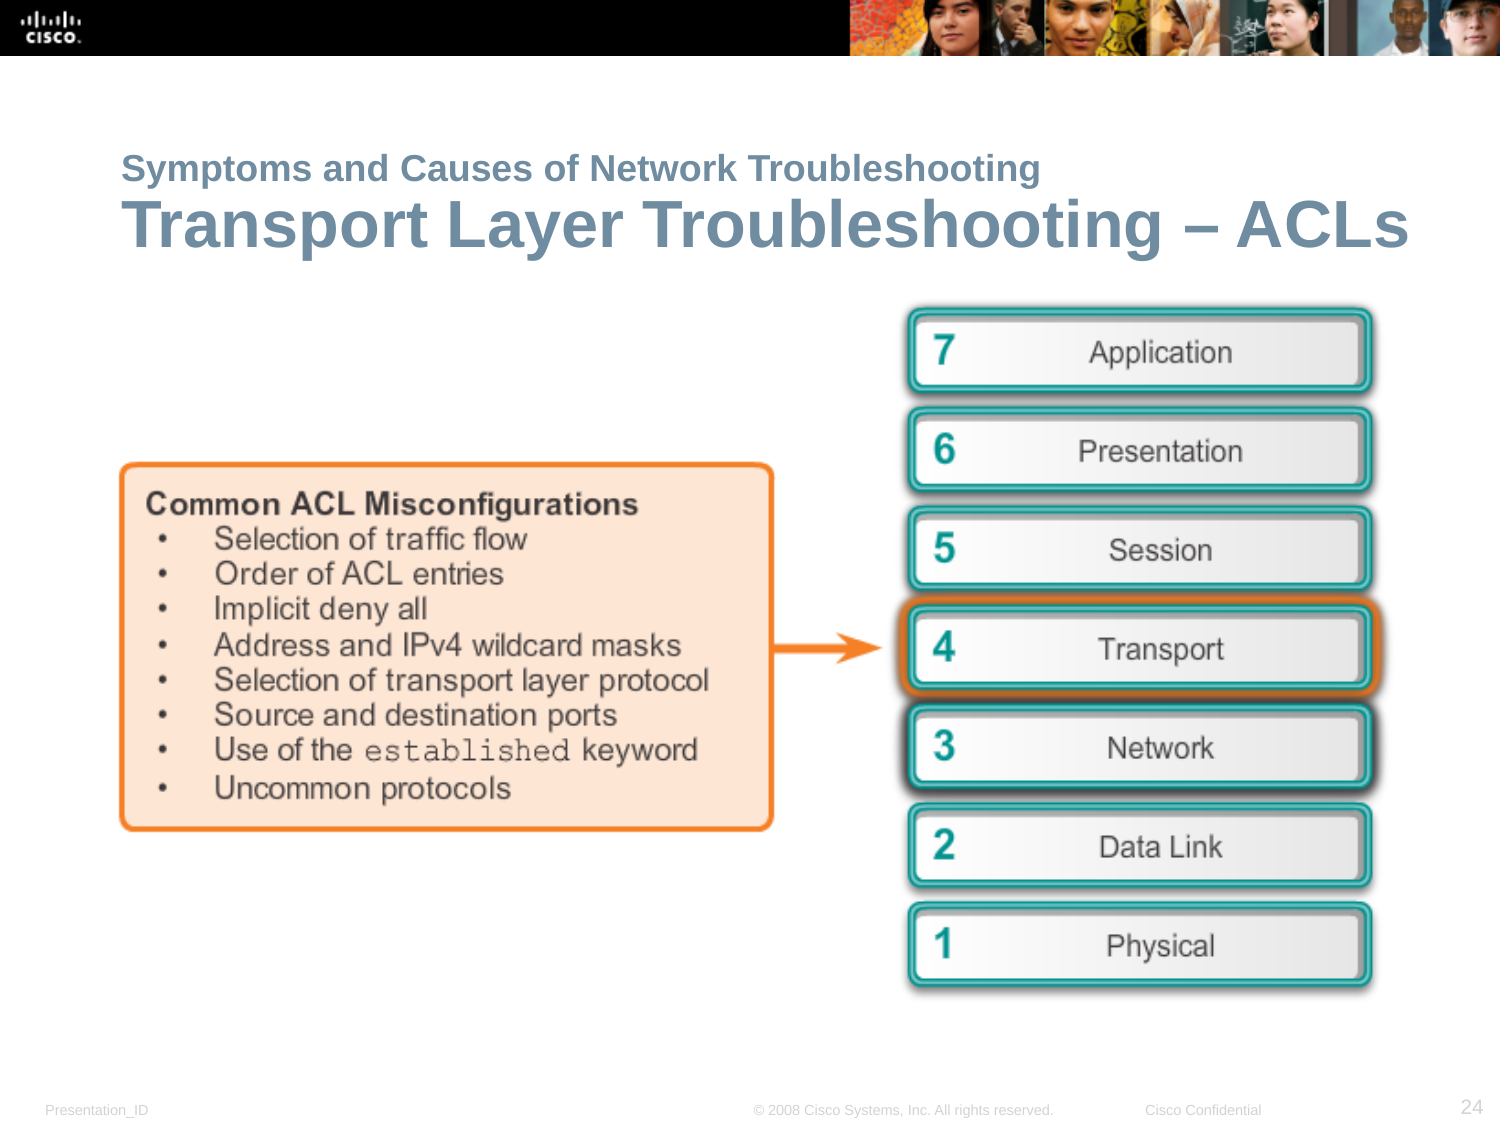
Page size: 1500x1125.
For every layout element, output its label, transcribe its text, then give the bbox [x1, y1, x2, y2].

title Symptoms and Causes of Network Troubleshooting Transport Layer Troubleshooting – ACLs [107, 130, 1444, 269]
picture [0, 0, 1500, 56]
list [107, 290, 1411, 1010]
